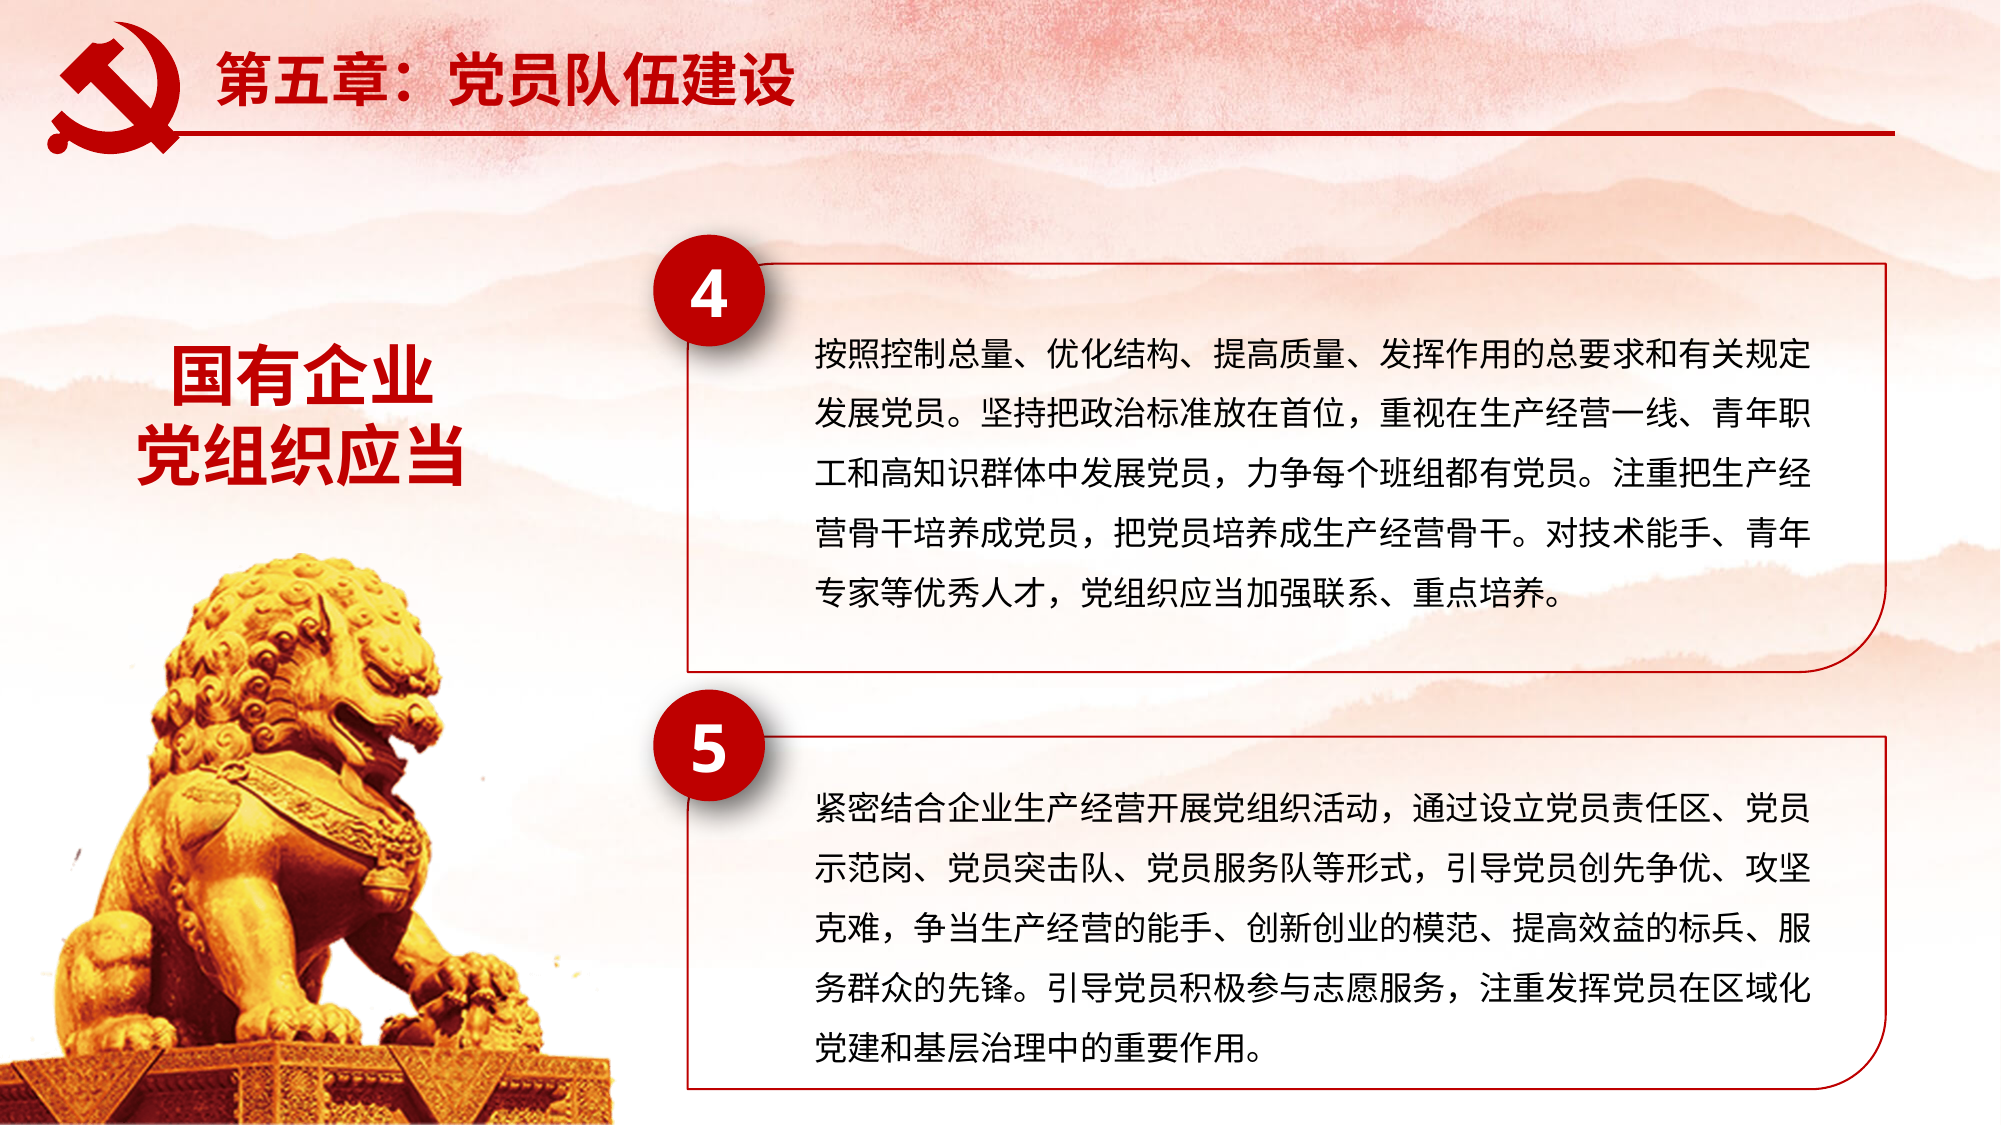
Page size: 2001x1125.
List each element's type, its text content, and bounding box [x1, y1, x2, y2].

text_box 按照控制总量、优化结构、提高质量、发挥作用的总要求和有关规定发展党员。坚持把政治标准放在首位，重视在生产经营一线、青年职工和高知识群体中发展党员，力争每个班组都有党员。注重把生产经营骨干培养成党员，把党员培养成生产经营骨干。对技术能手、青年专家等优秀人才，党组织应当加强联系、重点培养。 [799, 305, 1840, 620]
text_box 5 [652, 688, 766, 803]
text_box [47, 21, 180, 155]
text_box 4 [652, 233, 766, 348]
text_box 国有企业 党组织应当 [104, 316, 501, 512]
text_box 紧密结合企业生产经营开展党组织活动，通过设立党员责任区、党员示范岗、党员突击队、党员服务队等形式，引导党员创先争优、攻坚克难，争当生产经营的能手、创新创业的模范、提高效益的标兵、服务群众的先锋。引导党员积极参与志愿服务，注重发挥党员在区域化党建和基层治理中的重要作用。 [799, 760, 1840, 1075]
text_box 第五章：党员队伍建设 [199, 35, 1022, 121]
picture [0, 0, 2001, 1125]
text_box [687, 736, 1886, 1090]
text_box [687, 263, 1886, 673]
